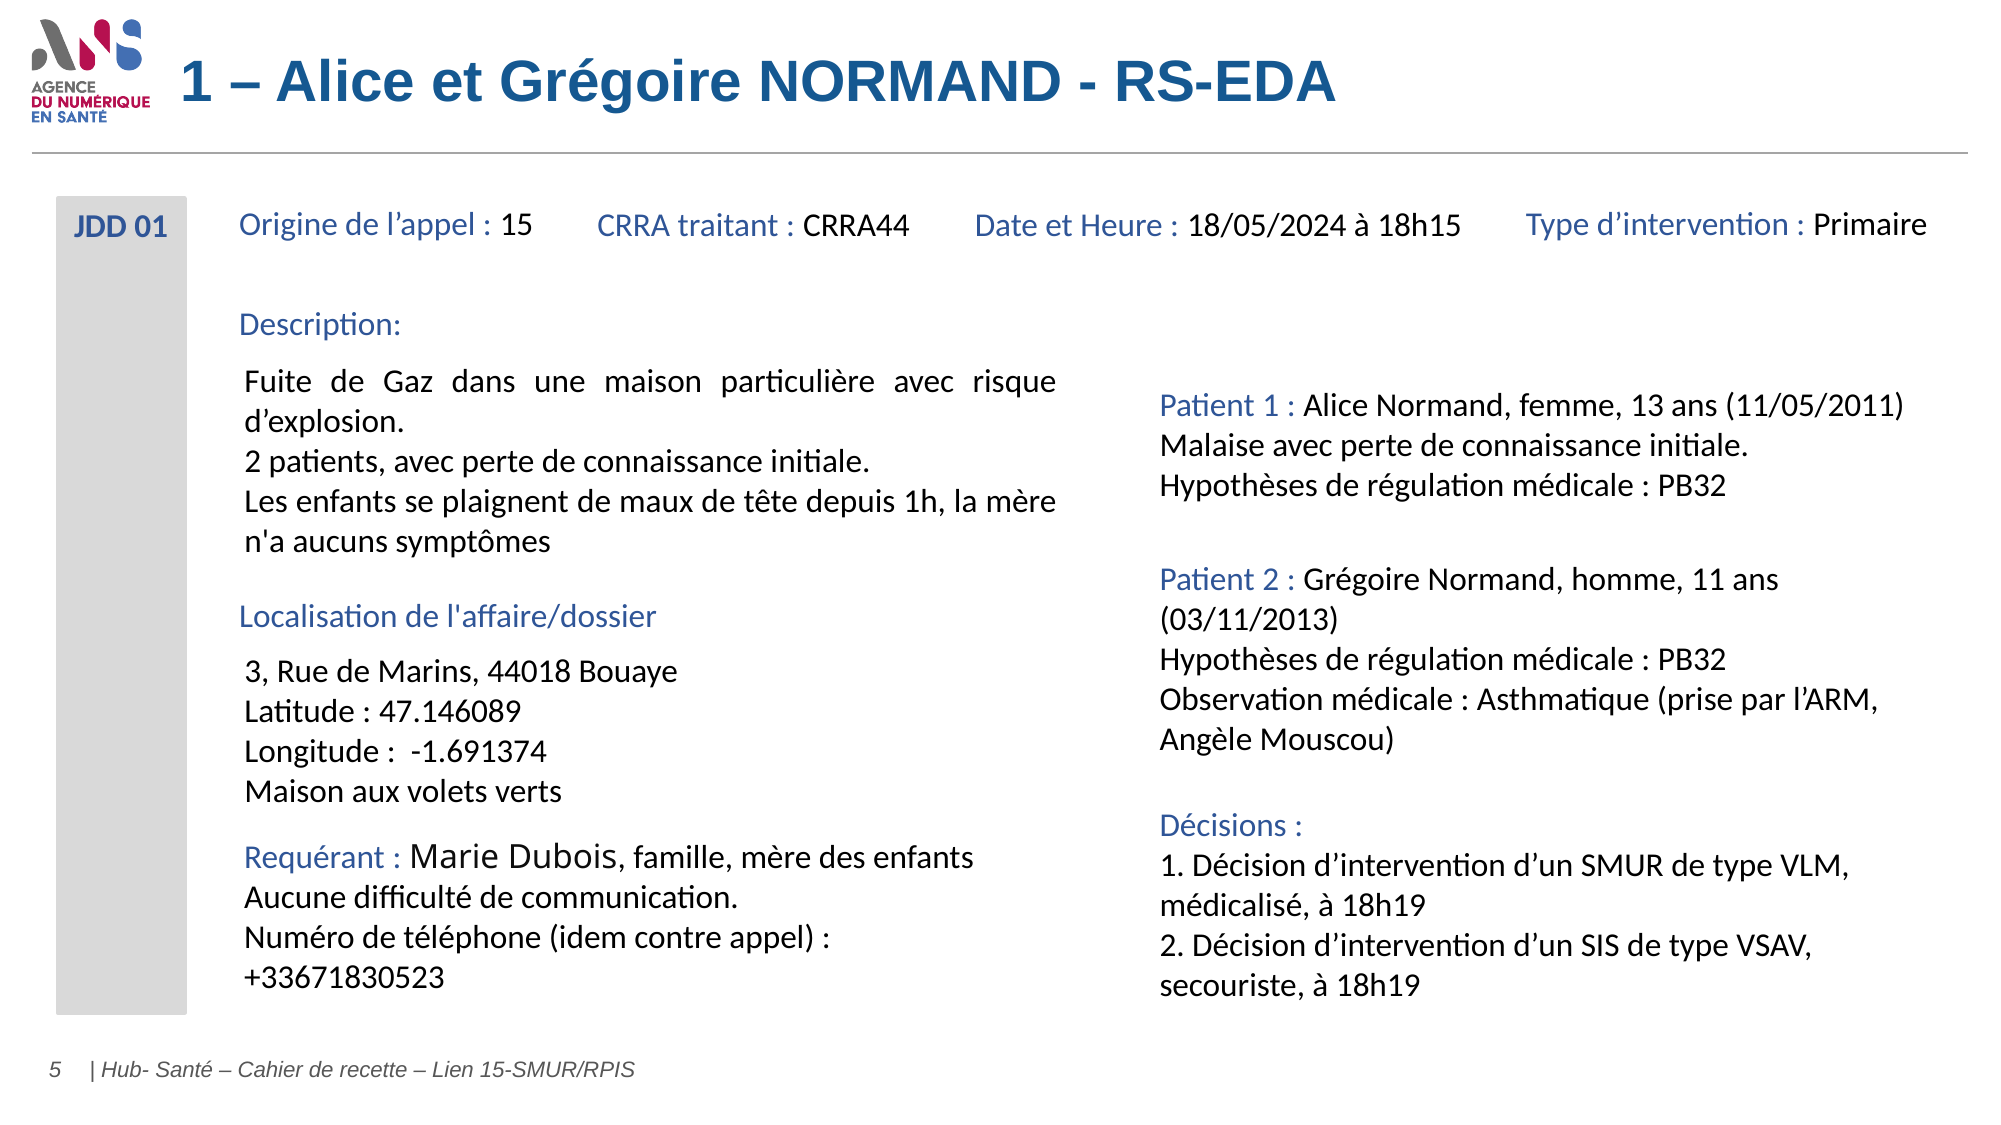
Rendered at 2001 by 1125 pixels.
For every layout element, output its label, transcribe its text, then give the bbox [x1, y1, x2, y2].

text_box Patient 1 : Alice Normand, femme, 13 ans (11/05/2011) Malaise avec perte de connaissance initiale. Hypothèses de régulation médicale : PB32 [1144, 375, 1945, 510]
text_box Localisation de l'affaire/dossier [224, 586, 1144, 642]
text_box Décisions : 1. Décision d’intervention d’un SMUR de type VLM, médicalisé, à 18h19 2. Décision d’intervention d’un SIS de type VSAV, secouriste, à 18h19 [1144, 795, 1945, 1011]
title 1 – Alice et Grégoire NORMAND - RS-EDA [180, 19, 1945, 138]
picture [31, 19, 150, 123]
text_box Origine de l’appel : 15 [224, 194, 726, 250]
text_box Date et Heure : 18/05/2024 à 18h15 [960, 195, 1490, 251]
text_box Description: [224, 295, 1225, 350]
text_box CRRA traitant : CRRA44 [582, 196, 960, 251]
text_box Fuite de Gaz dans une maison particulière avec risque d’explosion. 2 patients, avec perte de connaissance initiale. Les enfants se plaignent de maux de tête depuis 1h, la mère n'a aucuns symptômes [229, 351, 1073, 567]
text_box Type d’intervention : Primaire [1511, 194, 2000, 250]
text_box Requérant : Marie Dubois, famille, mère des enfants Aucune difficulté de communication. Numéro de téléphone (idem contre appel) : +33671830523 [229, 827, 1055, 1003]
text_box Patient 2 : Grégoire Normand, homme, 11 ans (03/11/2013) Hypothèses de régulation médicale : PB32 Observation médicale : Asthmatique (prise par l’ARM, Angèle Mouscou) [1144, 550, 1945, 765]
text_box 3, Rue de Marins, 44018 Bouaye Latitude : 47.146089 Longitude : -1.691374 Maison aux volets verts [229, 642, 1073, 817]
text_box JDD 01 [56, 196, 187, 1015]
slide_number 5 [23, 1038, 87, 1099]
footer | Hub- Santé – Cahier de recette – Lien 15-SMUR/RPIS [89, 1038, 1605, 1099]
